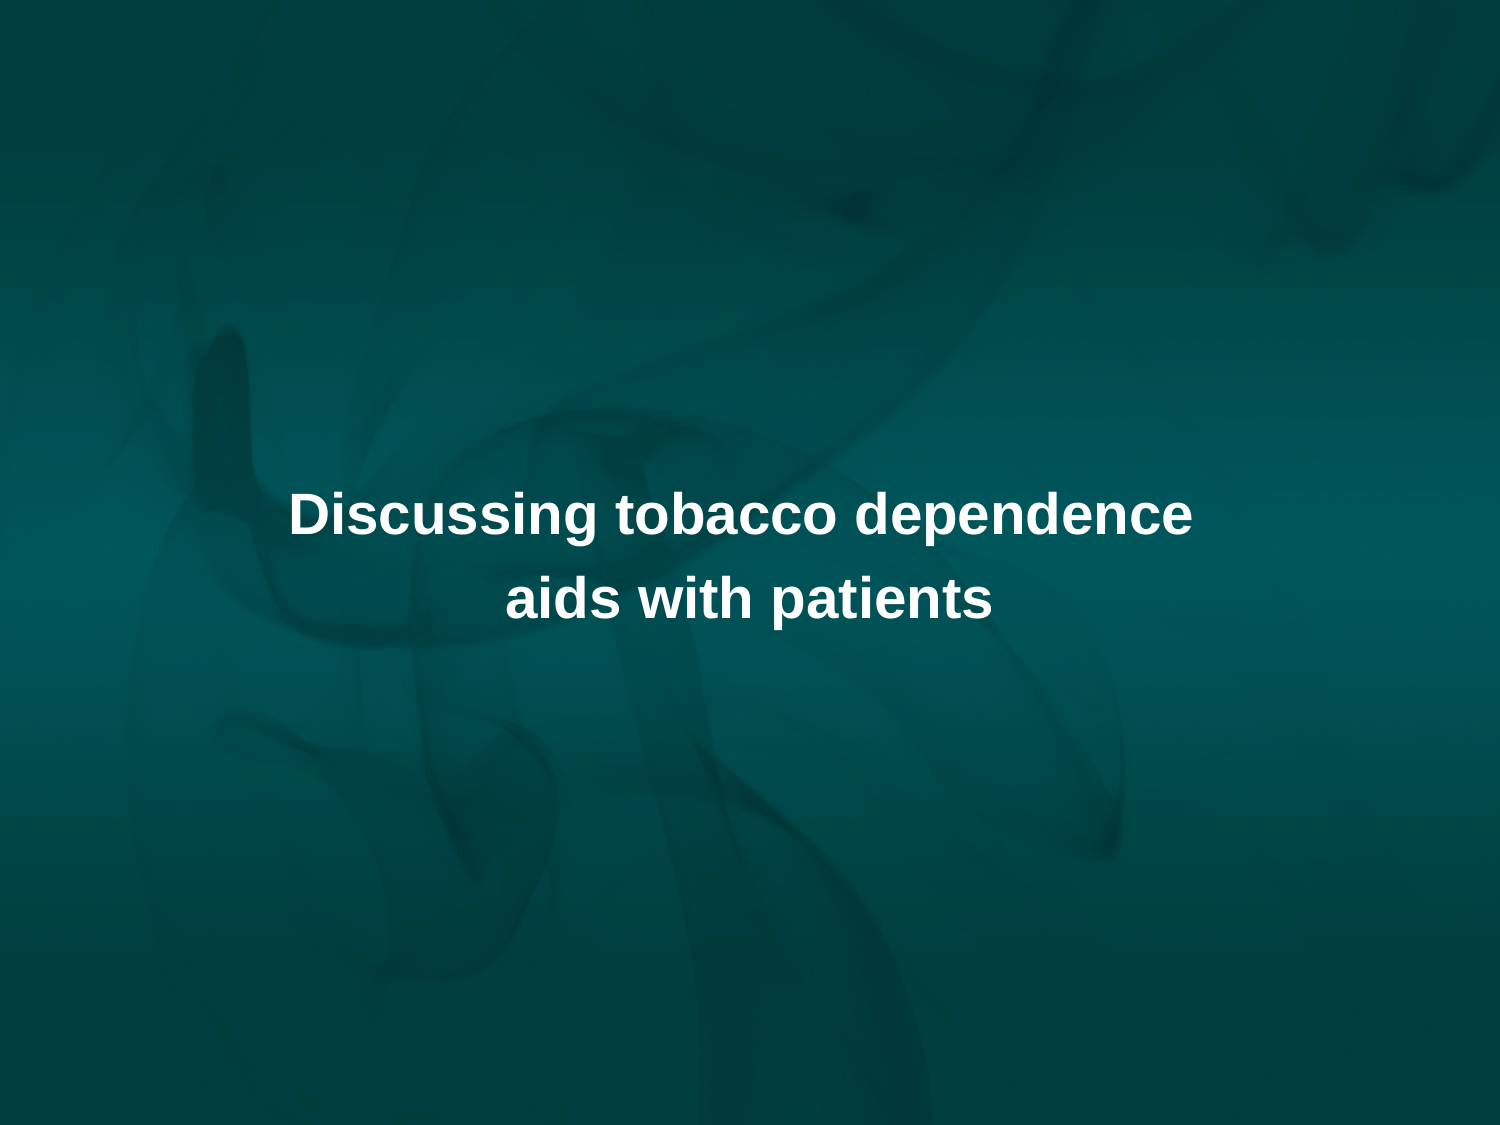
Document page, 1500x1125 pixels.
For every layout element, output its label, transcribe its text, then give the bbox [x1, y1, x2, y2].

picture [0, 0, 1500, 1125]
text_box Discussing tobacco dependence aids with patients [126, 214, 1374, 879]
